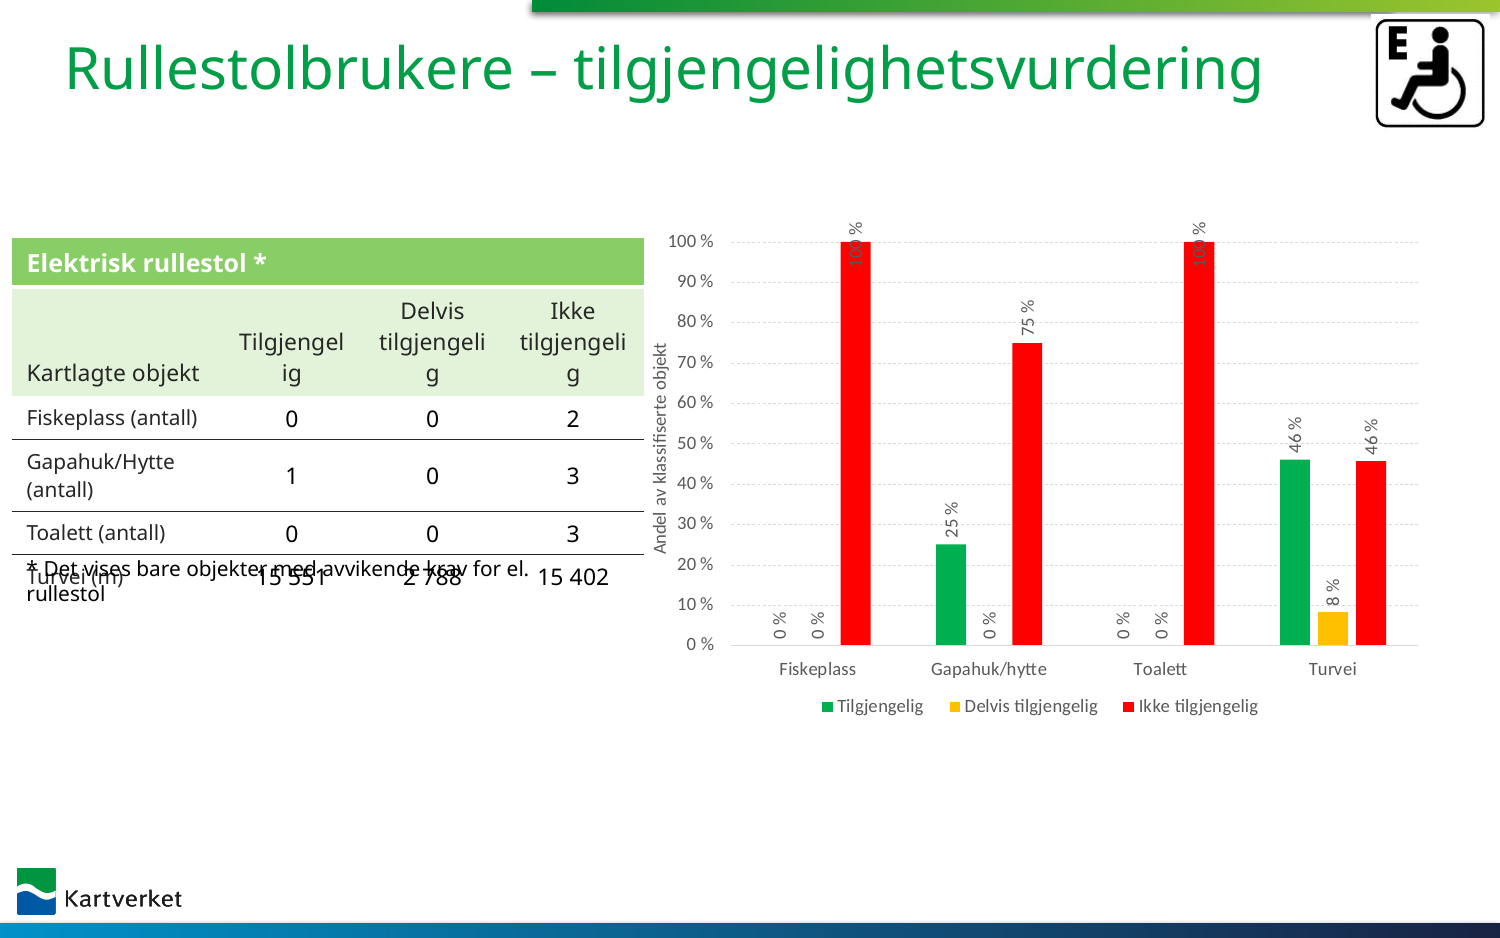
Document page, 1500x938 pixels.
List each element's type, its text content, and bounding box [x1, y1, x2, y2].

table_cell 2 [503, 396, 638, 439]
table_cell Toalett (antall) [12, 512, 222, 548]
table_cell 1 [222, 440, 362, 511]
table_cell Tilgjengelig [222, 289, 362, 396]
table_cell 15 402 [597, 555, 638, 598]
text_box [1371, 13, 1491, 133]
text_box * Det vises bare objekter med avvikende krav for el. rullestol [11, 548, 597, 613]
table_cell 0 [222, 512, 362, 548]
table_cell 0 [222, 396, 362, 439]
table_cell Kartlagte objekt [12, 289, 222, 396]
table_cell 0 [362, 396, 503, 439]
table_cell 0 [362, 512, 503, 548]
picture [643, 218, 1429, 728]
table_cell Fiskeplass (antall) [12, 396, 222, 439]
table_cell 0 [362, 440, 503, 511]
table_cell Ikke tilgjengelig [503, 289, 638, 396]
table_cell 3 [503, 440, 638, 511]
table_cell Delvis tilgjengelig [362, 289, 503, 396]
text_box Rullestolbrukere – tilgjengelighetsvurdering [49, 12, 1372, 109]
table_header Elektrisk rullestol * [12, 238, 638, 285]
table_cell Gapahuk/Hytte (antall) [12, 440, 222, 511]
table_cell 3 [503, 512, 638, 554]
